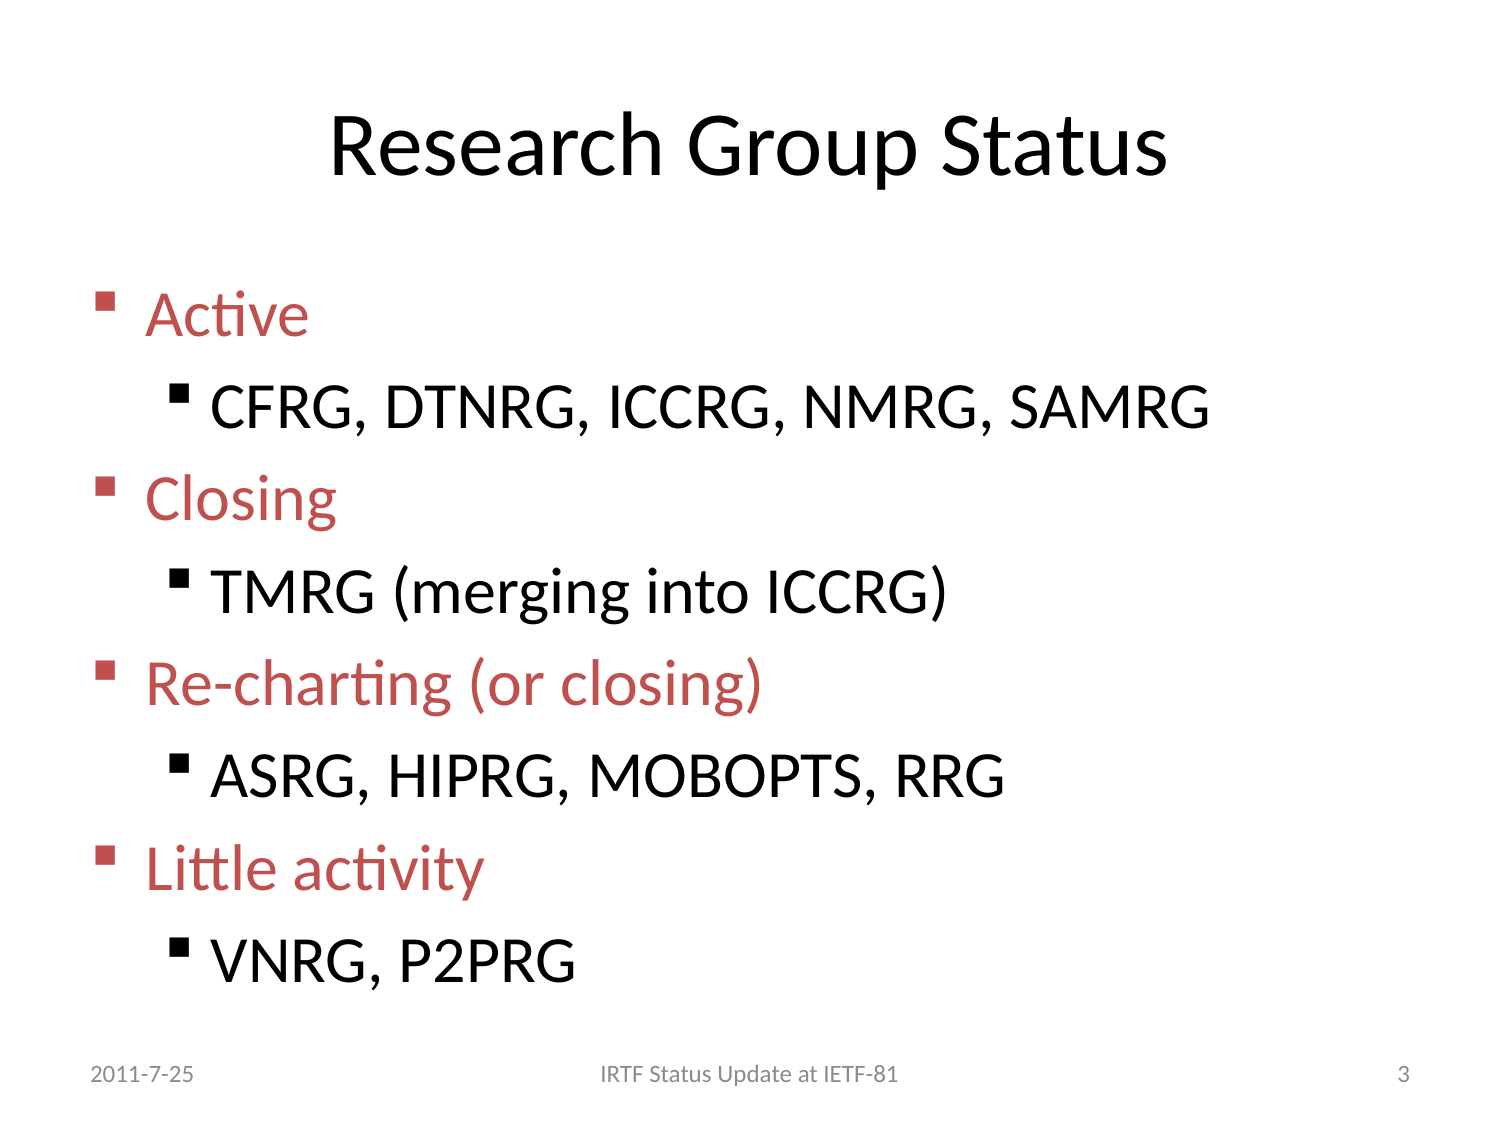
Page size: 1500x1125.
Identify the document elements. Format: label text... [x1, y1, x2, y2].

list Active CFRG, DTNRG, ICCRG, NMRG, SAMRG Closing TMRG (merging into ICCRG) Re-charting (or closing) ASRG, HIPRG, MOBOPTS, RRG Little activity VNRG, P2PRG [75, 262, 1425, 1005]
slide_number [75, 1042, 425, 1103]
footer IRTF Status Update at IETF-81 [512, 1042, 988, 1103]
title Research Group Status [75, 45, 1425, 233]
slide_number 3 [1074, 1042, 1425, 1103]
